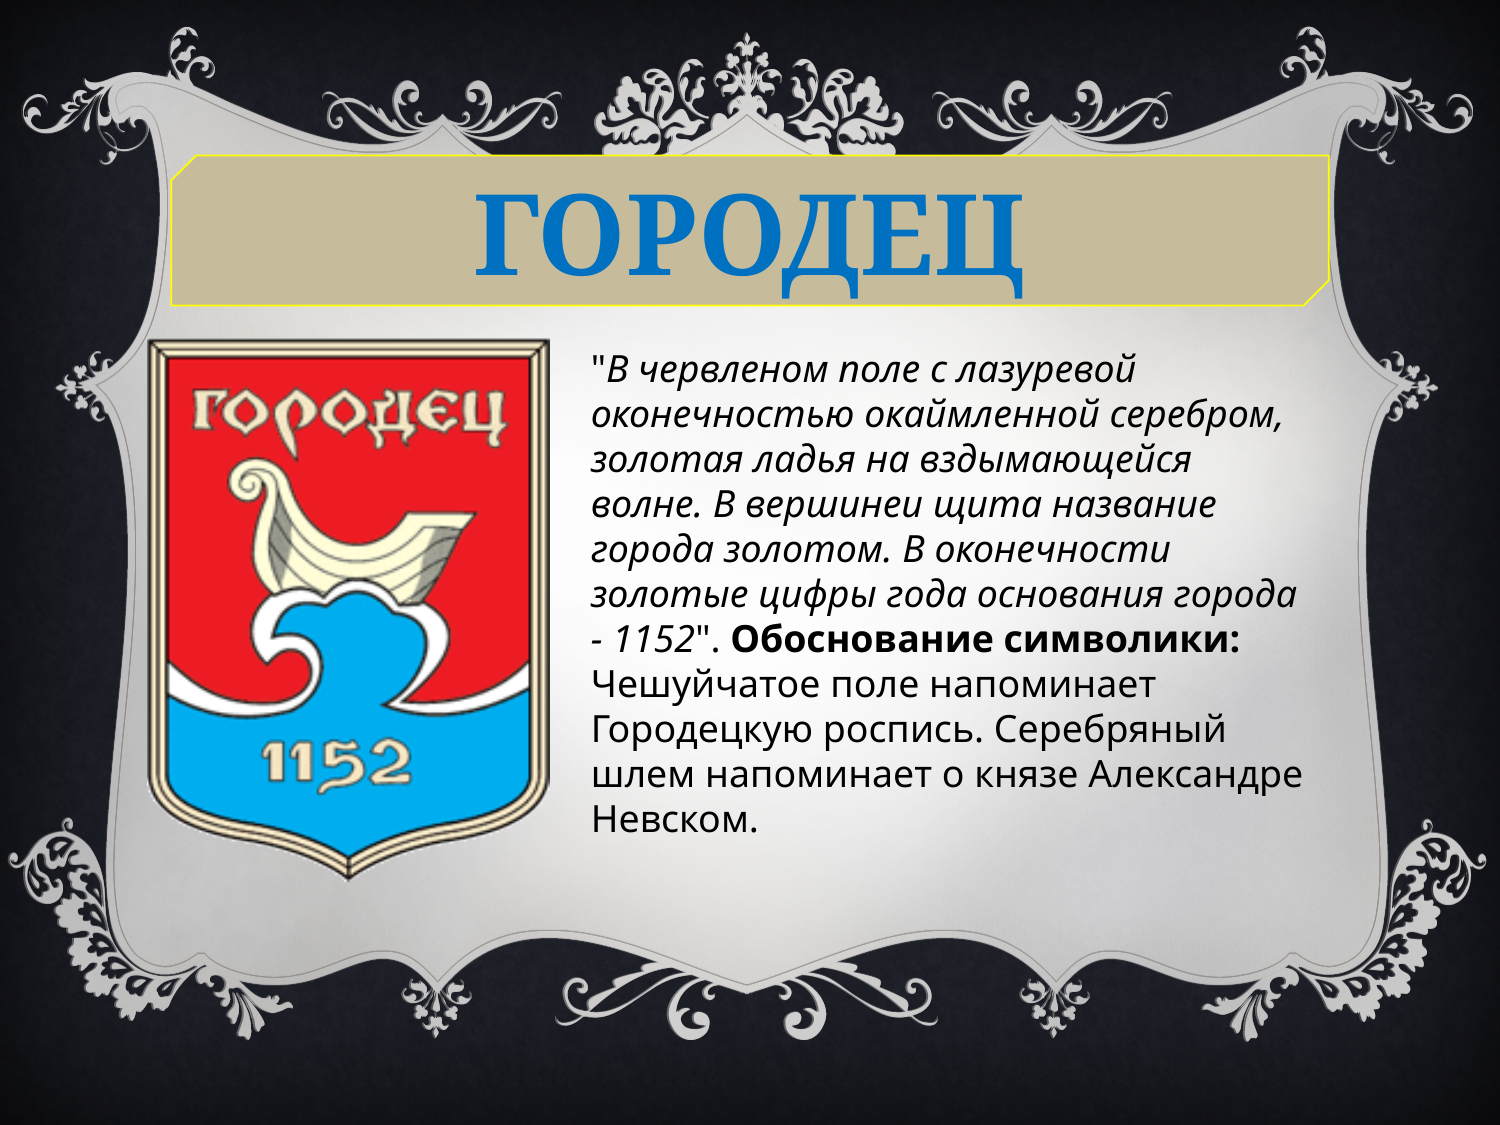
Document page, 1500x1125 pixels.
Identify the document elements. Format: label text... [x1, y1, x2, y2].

text_box городец [458, 155, 1042, 306]
picture [0, 0, 1500, 1125]
text_box "В червленом поле с лазуревой оконечностью окаймленной серебром, золотая ладья на вздымающейся волне. В вершинеи щита название города золотом. В оконечности золотые цифры года основания города - 1152". Обоснование символики: Чешуйчатое поле напоминает Городецкую роспись. Серебряный шлем напоминает о князе Александре Невском. [576, 338, 1326, 848]
text_box [170, 154, 1330, 307]
